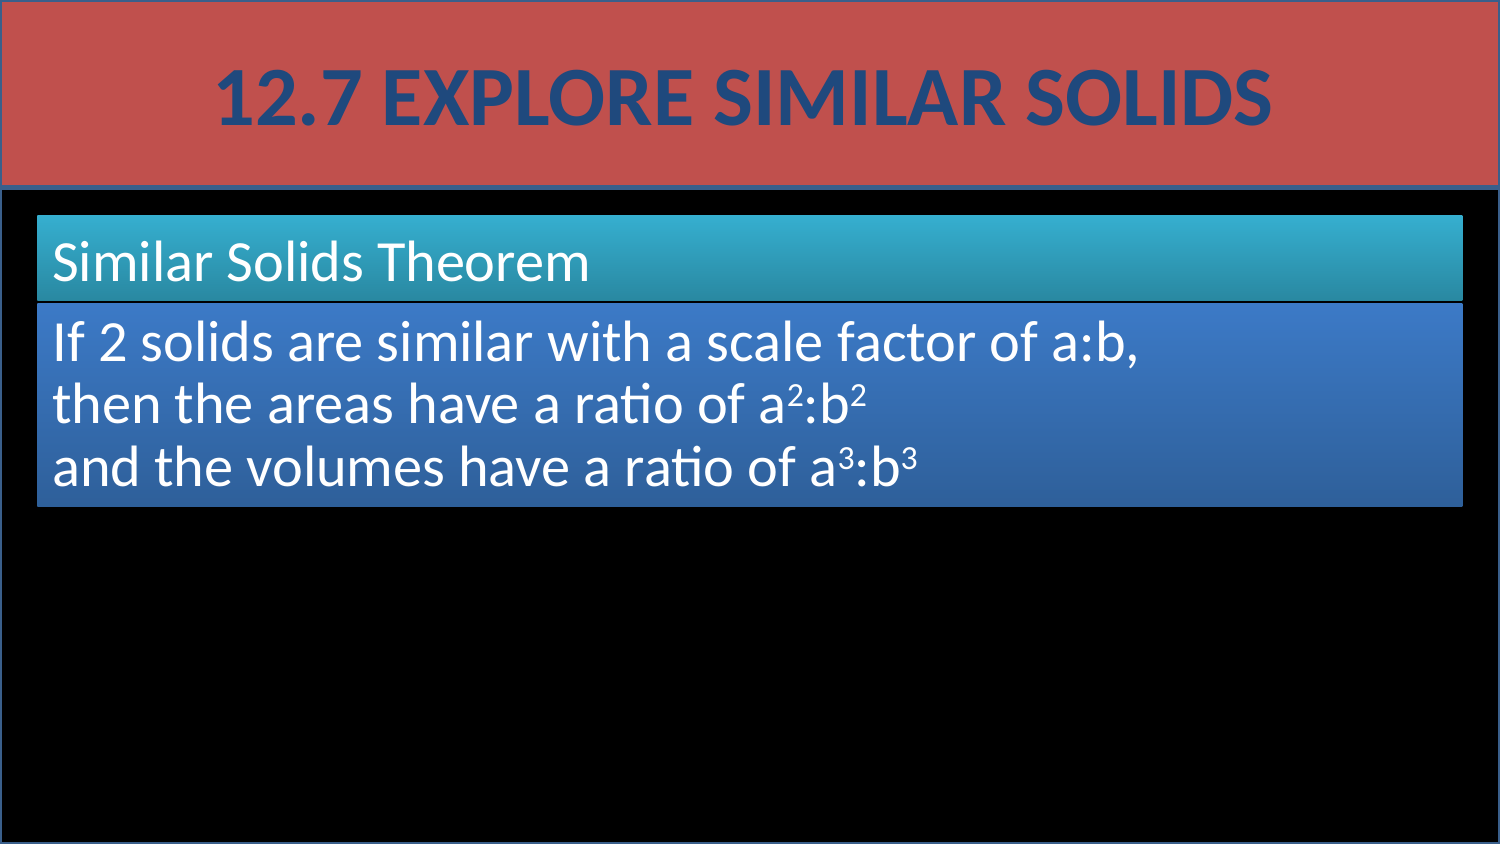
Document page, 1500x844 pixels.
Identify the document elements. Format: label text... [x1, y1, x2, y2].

text_box Similar Solids Theorem [37, 215, 1463, 301]
title 12.7 Explore Similar Solids [37, 33, 1450, 150]
text_box If 2 solids are similar with a scale factor of a:b, then the areas have a ratio of a2:b2 and the volumes have a ratio of a3:b3 [37, 303, 1463, 507]
